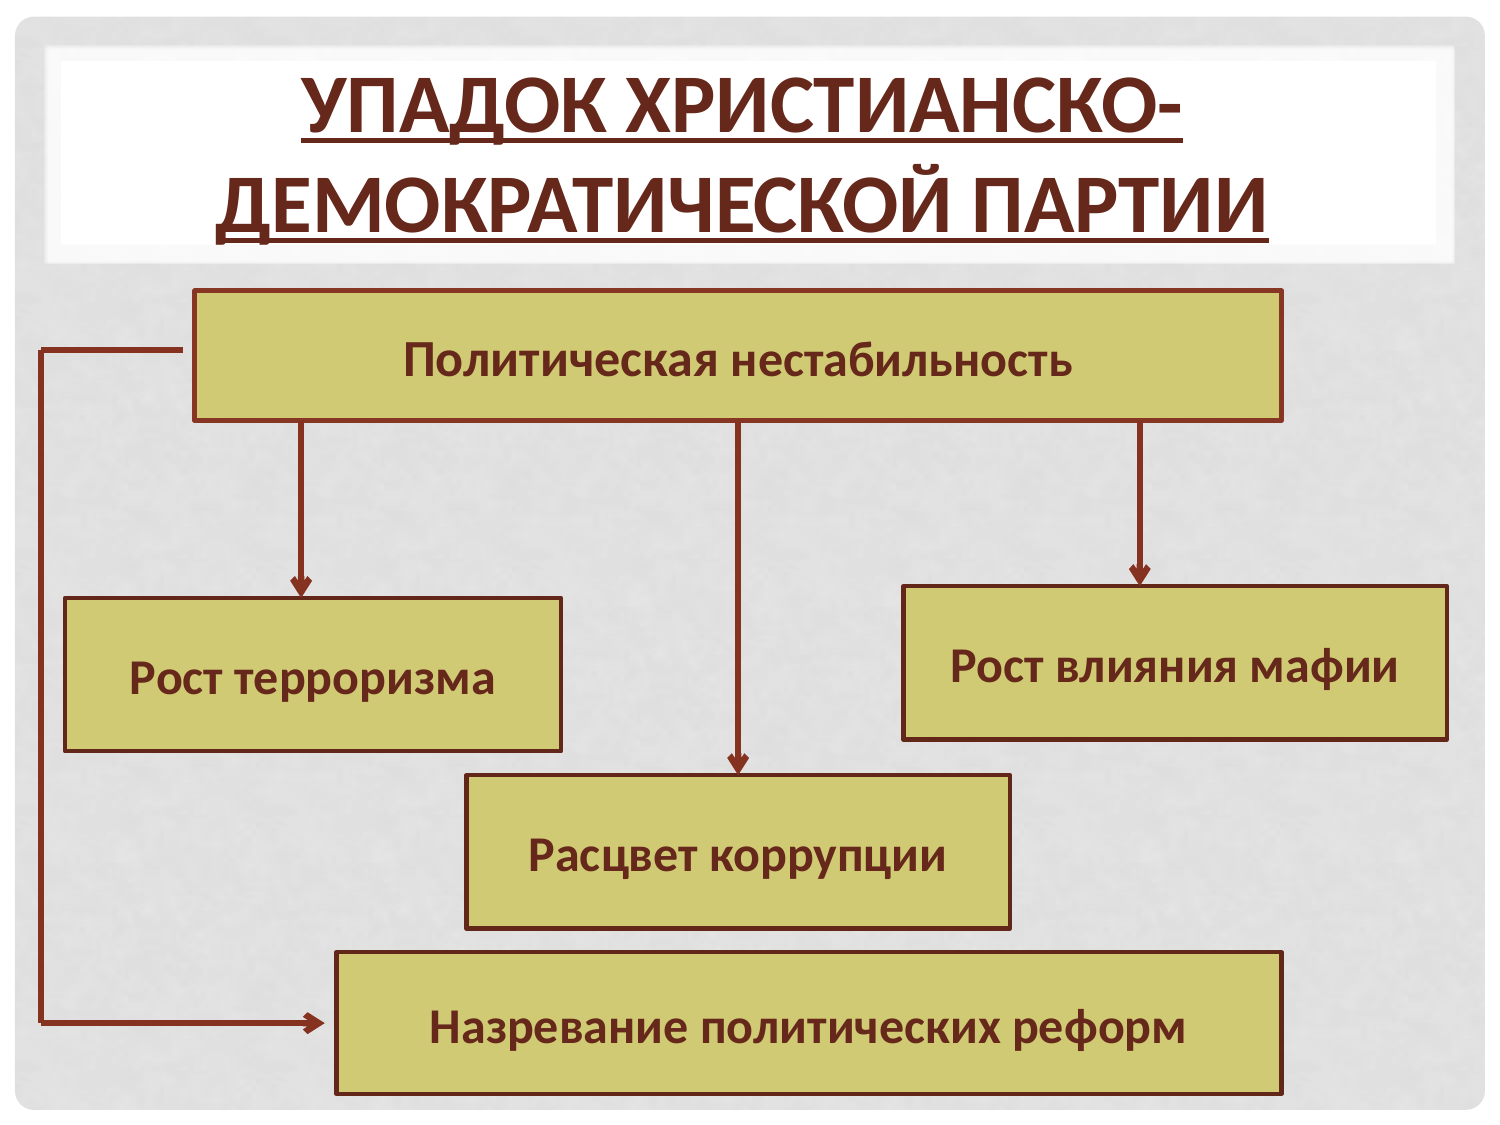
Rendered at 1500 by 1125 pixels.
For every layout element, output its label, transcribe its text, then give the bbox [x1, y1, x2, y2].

text_box Назревание политических реформ [334, 950, 1284, 1096]
text_box Рост терроризма [63, 596, 563, 753]
text_box Расцвет коррупции [464, 773, 1012, 931]
text_box Политическая нестабильность [194, 290, 1282, 421]
title Упадок Христианско-демократической партии [64, 90, 1420, 209]
text_box Рост влияния мафии [901, 584, 1449, 742]
